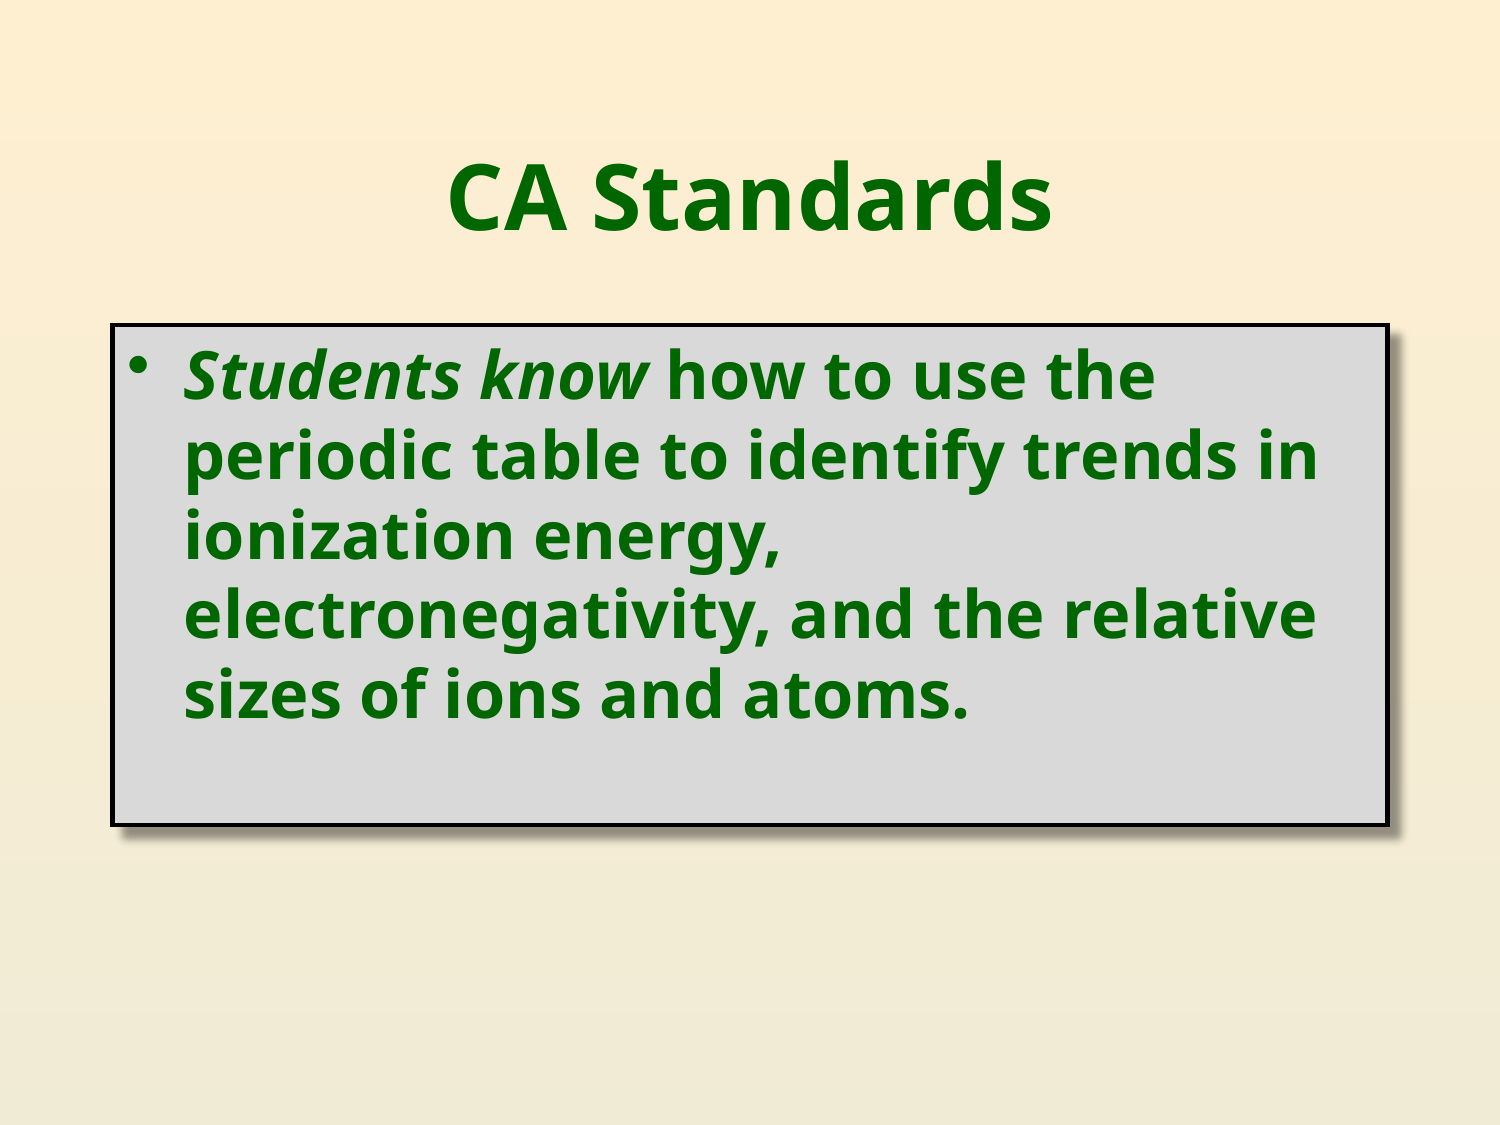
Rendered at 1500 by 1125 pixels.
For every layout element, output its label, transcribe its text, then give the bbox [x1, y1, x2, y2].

list Students know how to use the periodic table to identify trends in ionization energy, electronegativity, and the relative sizes of ions and atoms. [112, 324, 1388, 826]
title CA Standards [112, 99, 1388, 288]
